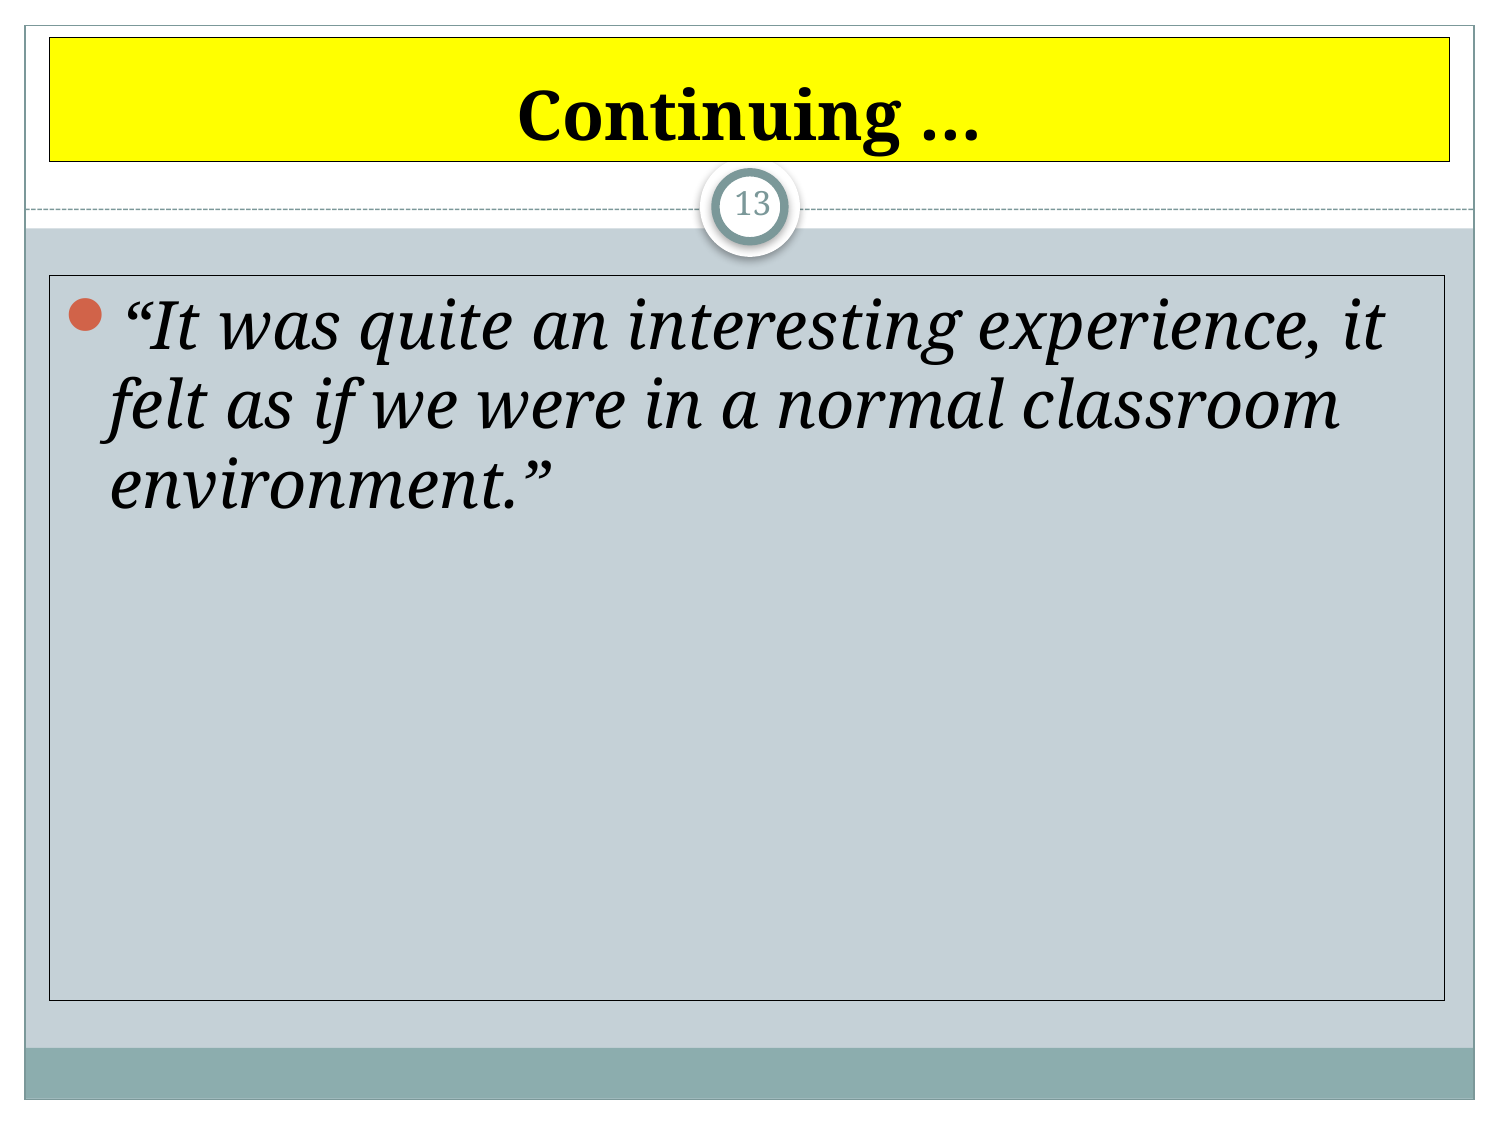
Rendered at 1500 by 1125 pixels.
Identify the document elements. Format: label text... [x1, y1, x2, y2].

list “It was quite an interesting experience, it felt as if we were in a normal classroom environment.” [49, 275, 1445, 1001]
title Continuing … [49, 37, 1450, 162]
slide_number 13 [715, 168, 791, 241]
